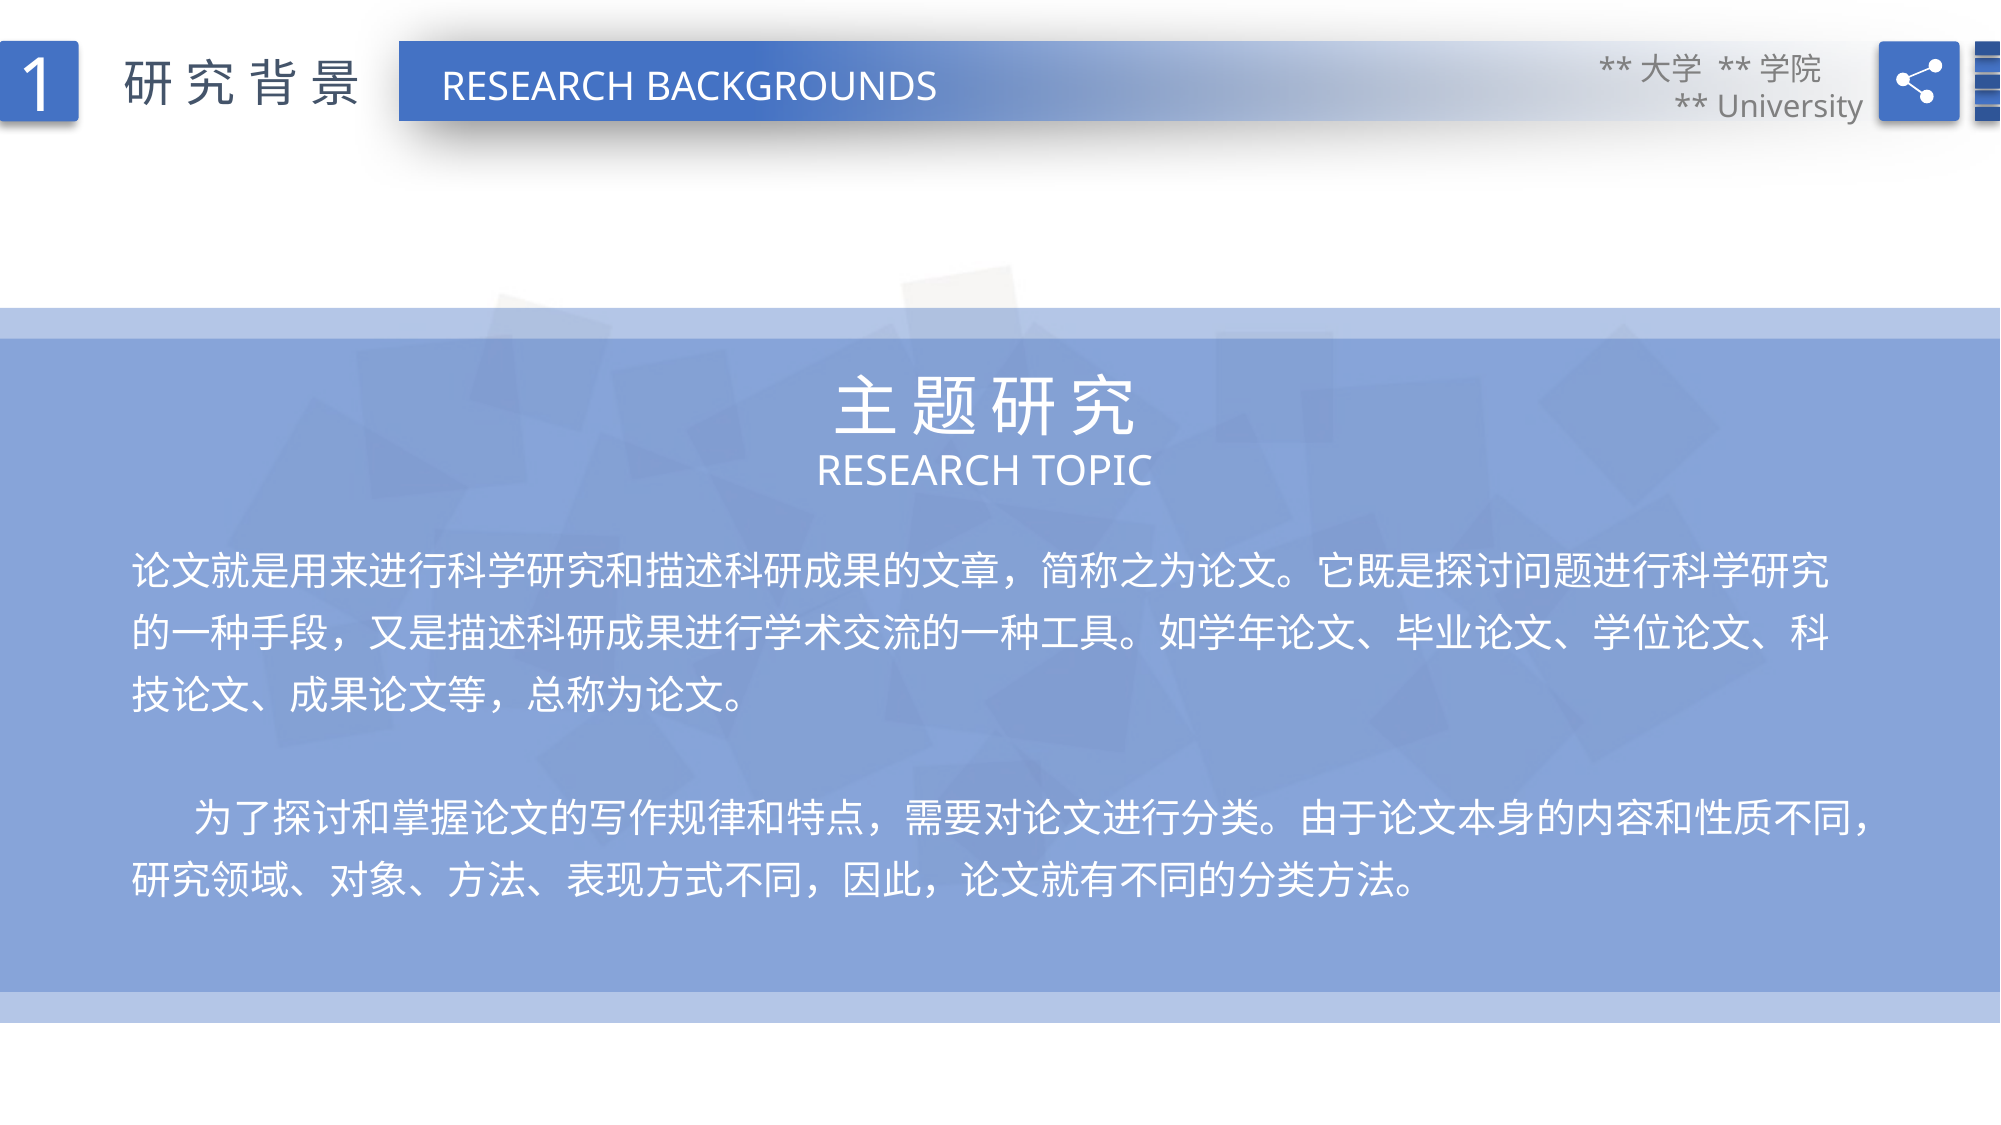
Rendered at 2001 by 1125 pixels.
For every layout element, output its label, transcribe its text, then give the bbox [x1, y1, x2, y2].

text_box RESEARCH BACKGROUNDS [425, 53, 953, 116]
text_box [0, 307, 2000, 993]
text_box 1 [0, 39, 80, 123]
text_box [399, 40, 2000, 122]
text_box [0, 993, 2000, 1024]
picture [0, 0, 2001, 1125]
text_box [1522, 41, 2000, 136]
text_box 论文就是用来进行科学研究和描述科研成果的文章，简称之为论文。它既是探讨问题进行科学研究的一种手段，又是描述科研成果进行学术交流的一种工具。如学年论文、毕业论文、学位论文、科技论文、成果论文等，总称为论文。 为了探讨和掌握论文的写作规律和特点，需要对论文进行分类。由于论文本身的内容和性质不同，研究领域、对象、方法、表现方式不同，因此，论文就有不同的分类方法。 [116, 524, 1884, 950]
text_box 主题研究 RESEARCH TOPIC [259, 356, 1710, 502]
text_box 研究背景 [108, 43, 376, 119]
